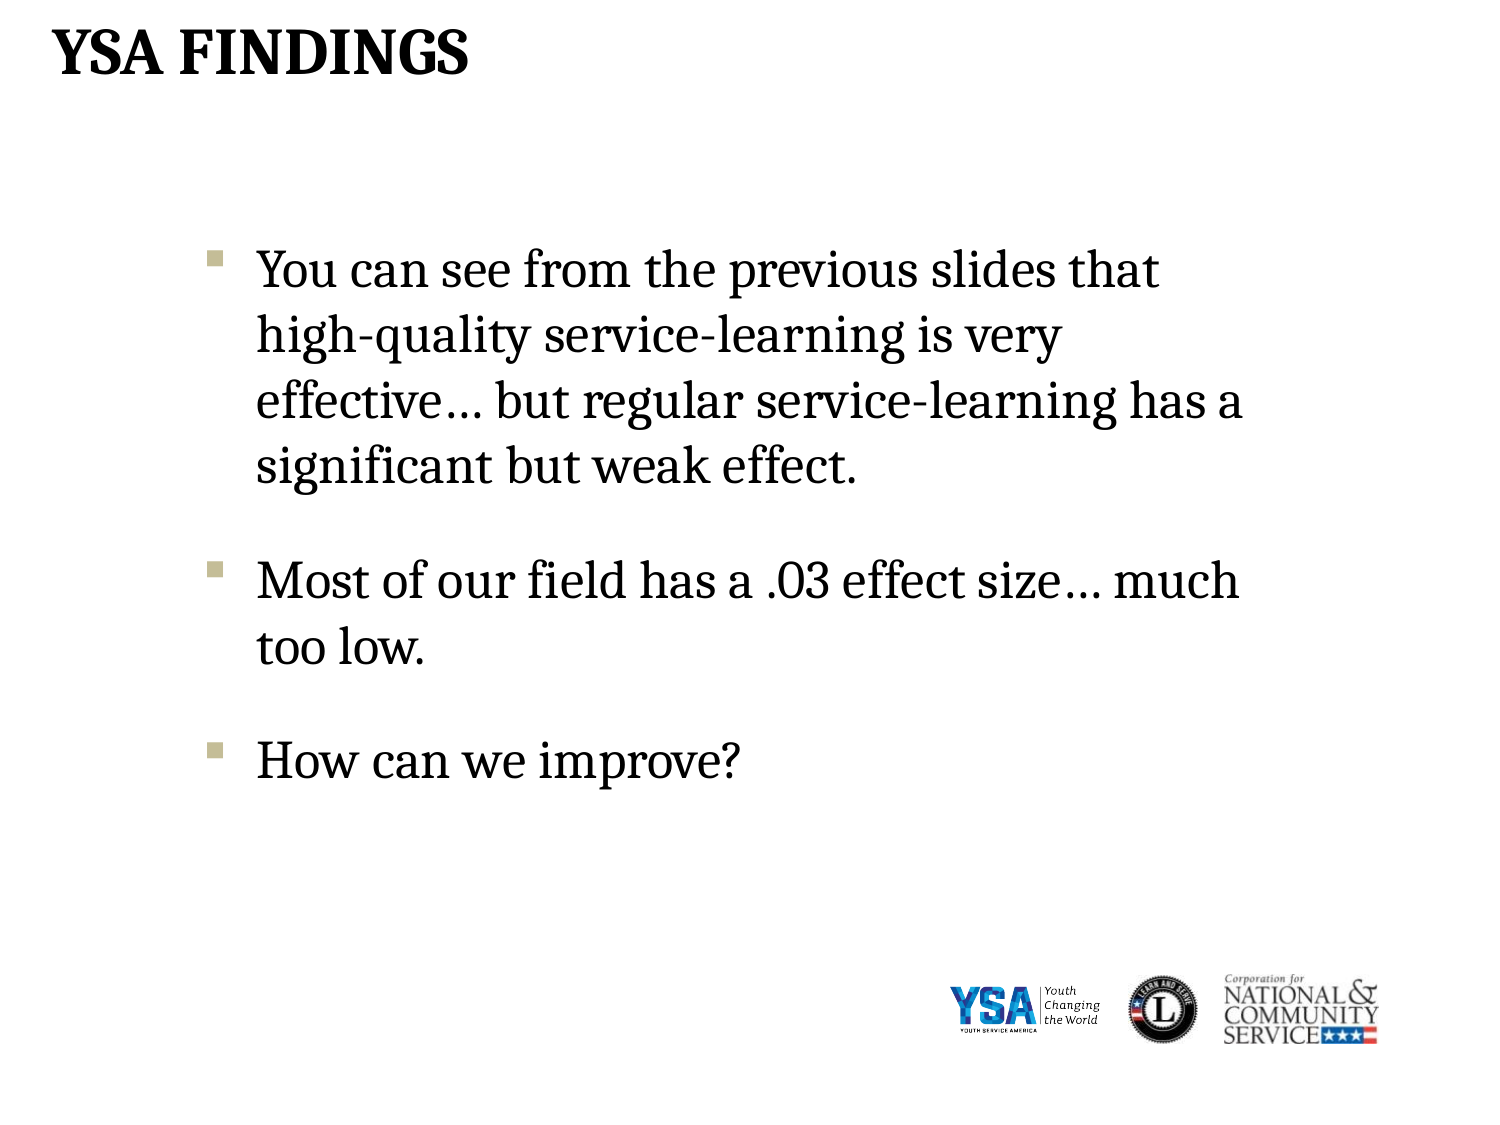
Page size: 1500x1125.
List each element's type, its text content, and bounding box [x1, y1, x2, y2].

text_box YSA Findings [37, 0, 1313, 95]
picture [1128, 974, 1198, 1045]
picture [949, 985, 1101, 1033]
list You can see from the previous slides that high-quality service-learning is very effective… but regular service-learning has a significant but weak effect. Most of our field has a .03 effect size… much too low. How can we improve? [187, 224, 1300, 801]
picture [1224, 974, 1379, 1044]
